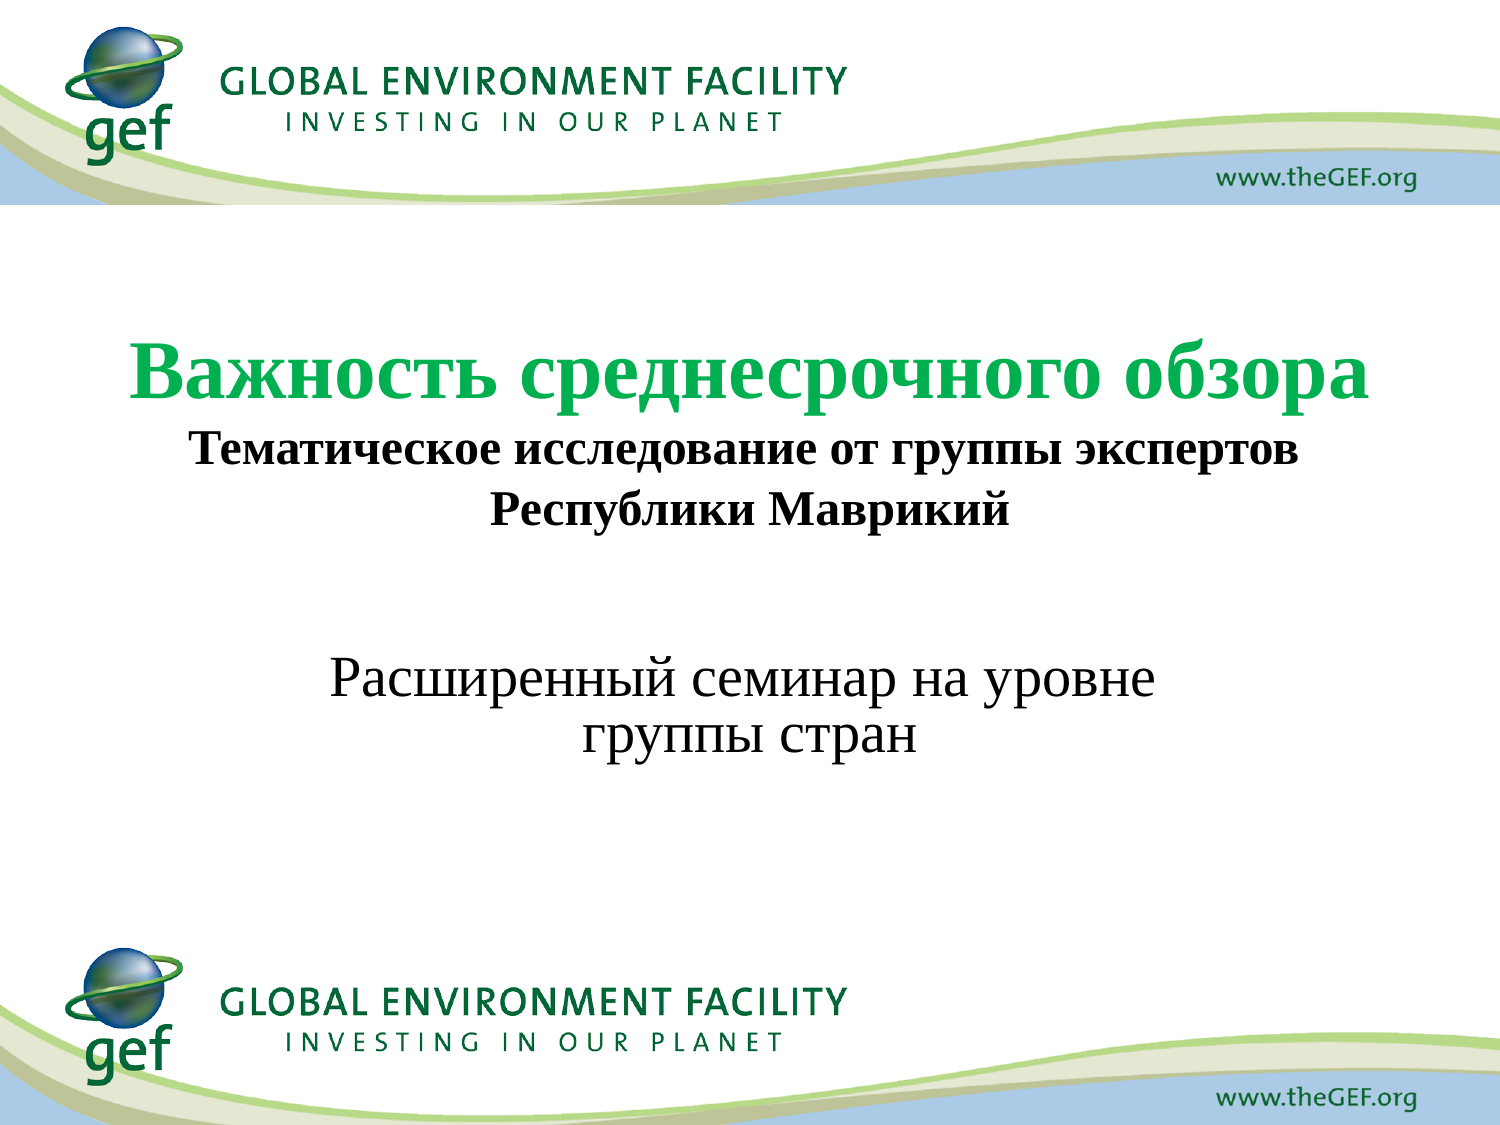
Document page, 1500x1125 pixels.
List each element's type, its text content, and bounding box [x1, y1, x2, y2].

title Важность среднесрочного обзора Тематическое исследование от группы экспертов Республики Маврикий [87, 262, 1413, 588]
subtitle Расширенный семинар на уровне группы стран [150, 588, 1350, 925]
picture [0, 0, 1500, 205]
picture [0, 920, 1500, 1125]
